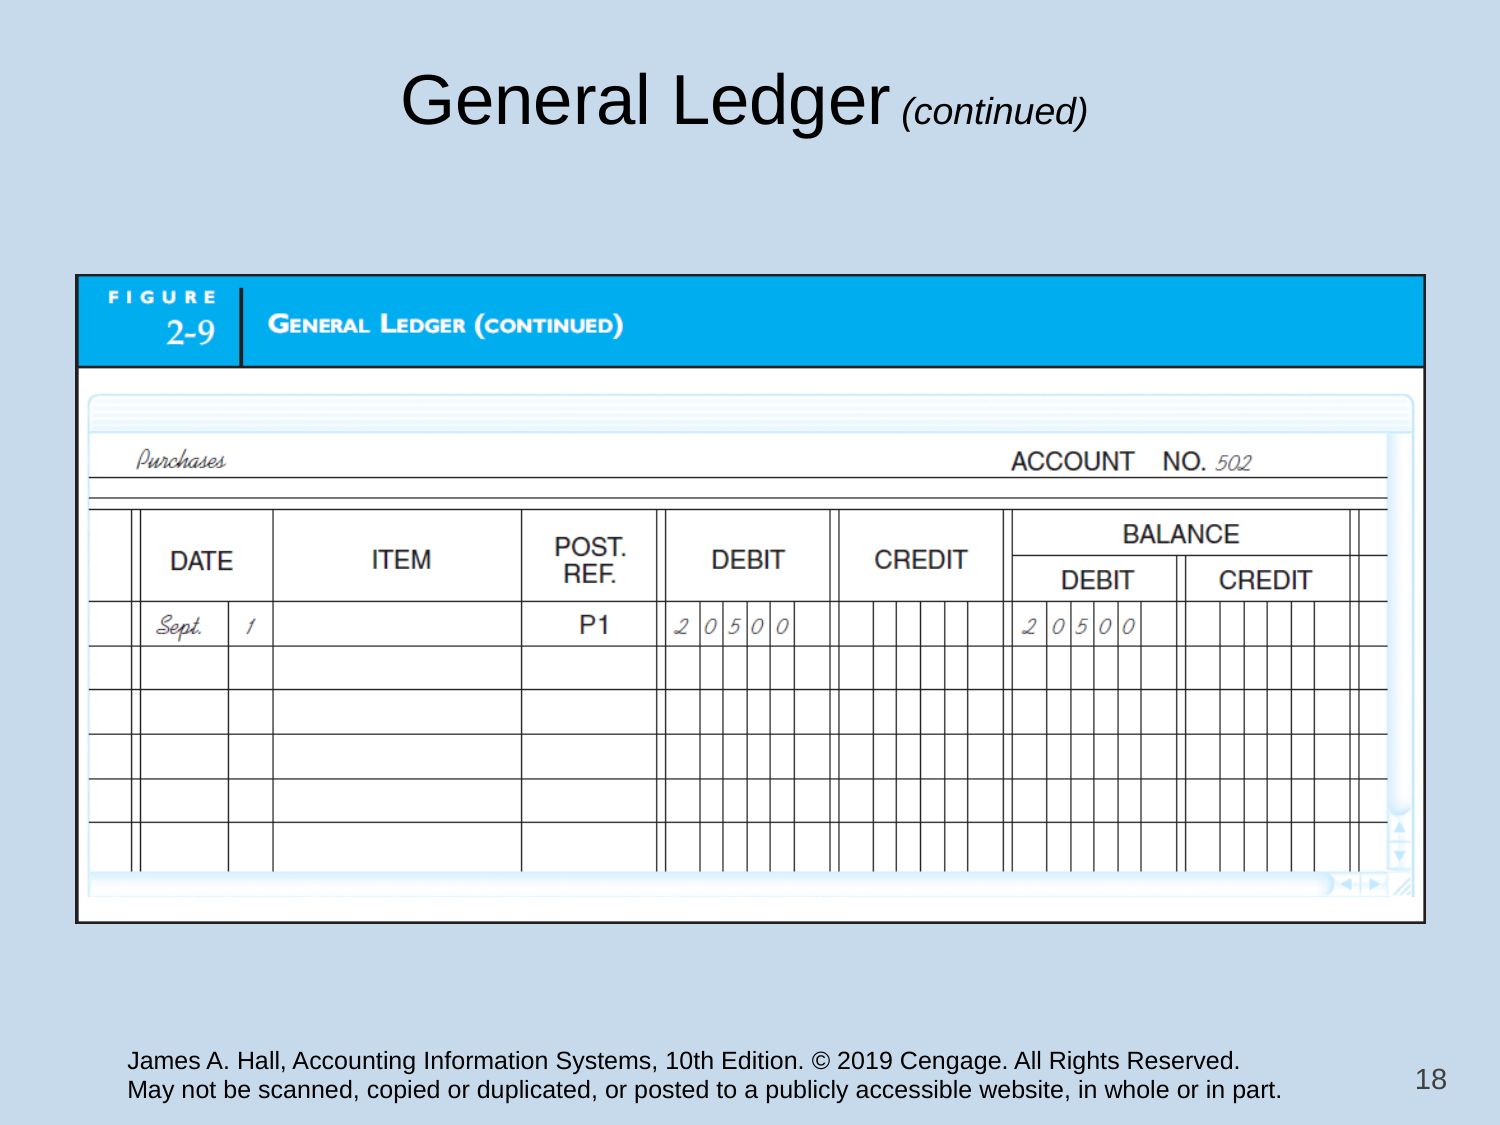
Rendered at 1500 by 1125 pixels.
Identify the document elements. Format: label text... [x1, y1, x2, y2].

slide_number 18 [1400, 1052, 1488, 1113]
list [74, 274, 1426, 924]
title General Ledger (continued) [69, 62, 1420, 188]
